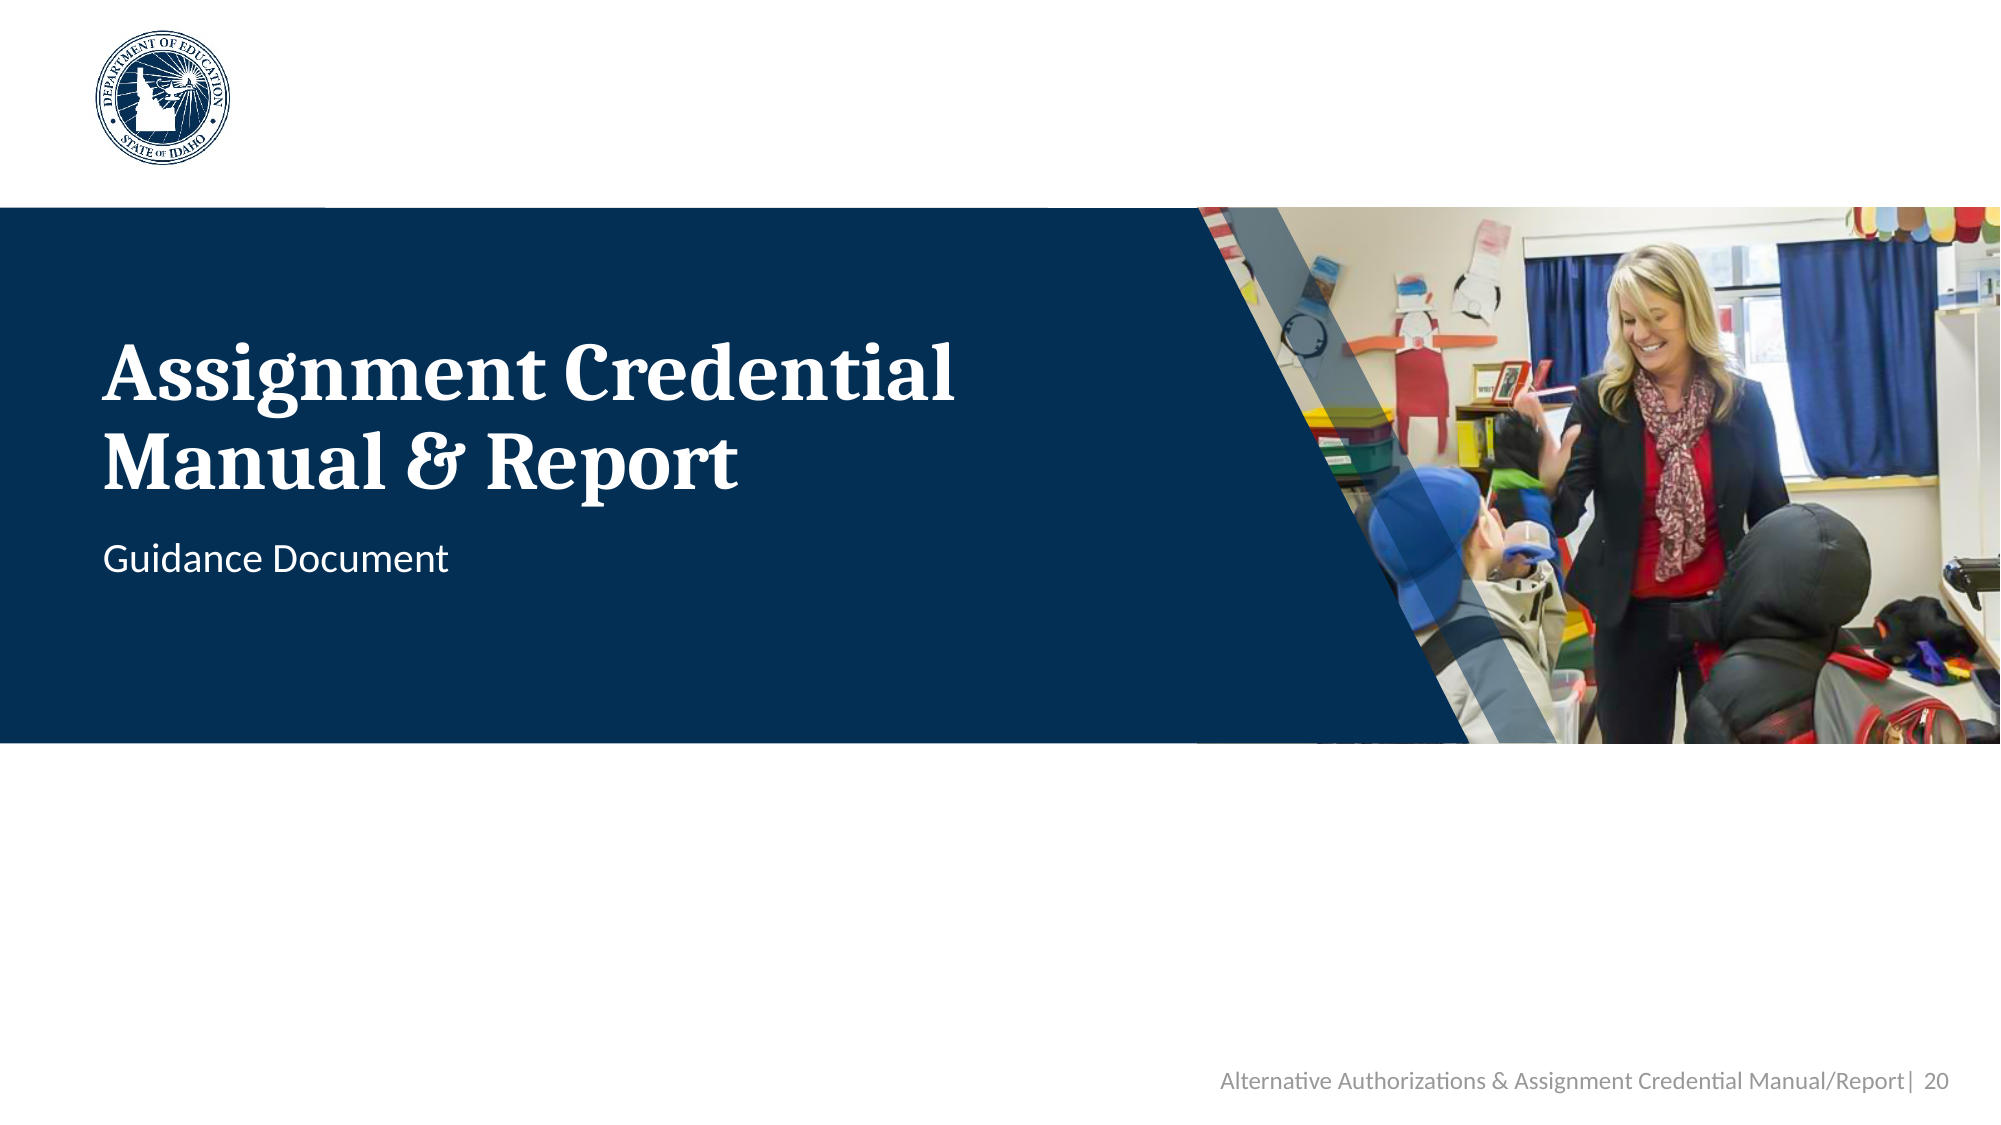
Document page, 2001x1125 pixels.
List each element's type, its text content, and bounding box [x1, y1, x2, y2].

slide_number Alternative Authorizations & Assignment Credential Manual/Report| 20 [1138, 1049, 1965, 1109]
subtitle Guidance Document [87, 528, 1588, 607]
title Assignment Credential Manual & Report [87, 207, 1270, 516]
picture [1270, 207, 2000, 744]
picture [87, 22, 238, 173]
